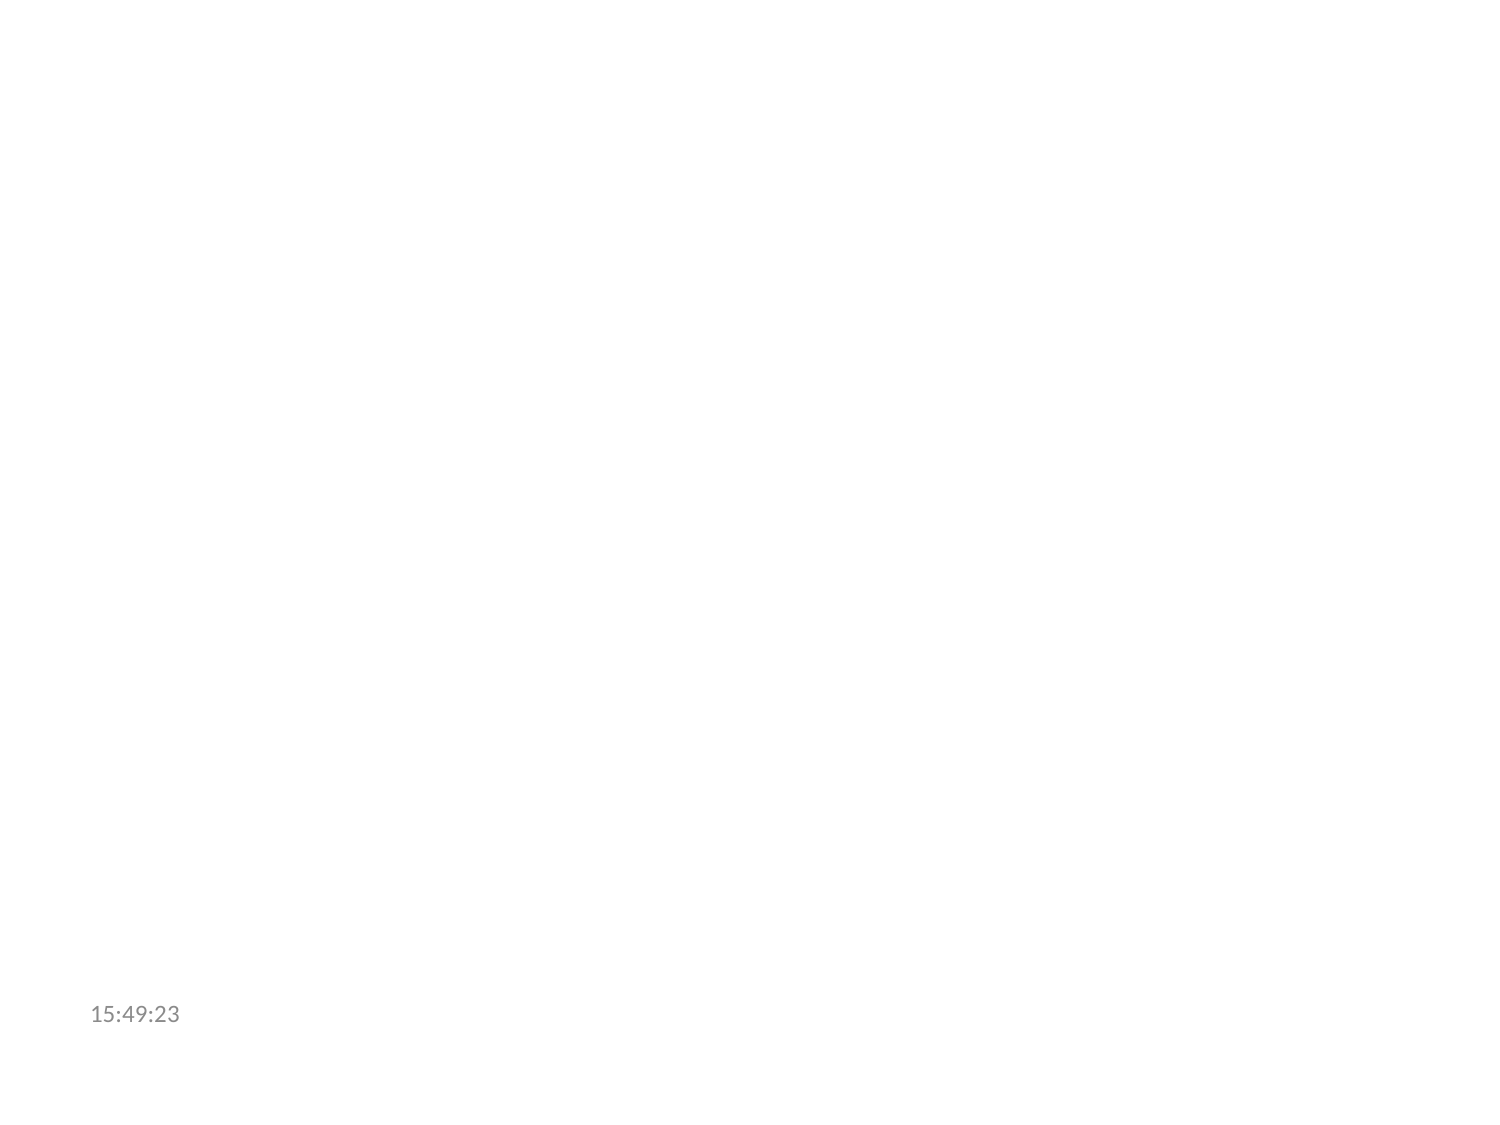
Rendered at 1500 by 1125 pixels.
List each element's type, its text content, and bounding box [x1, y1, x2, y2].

text_box 15:35:09 [75, 982, 425, 1043]
